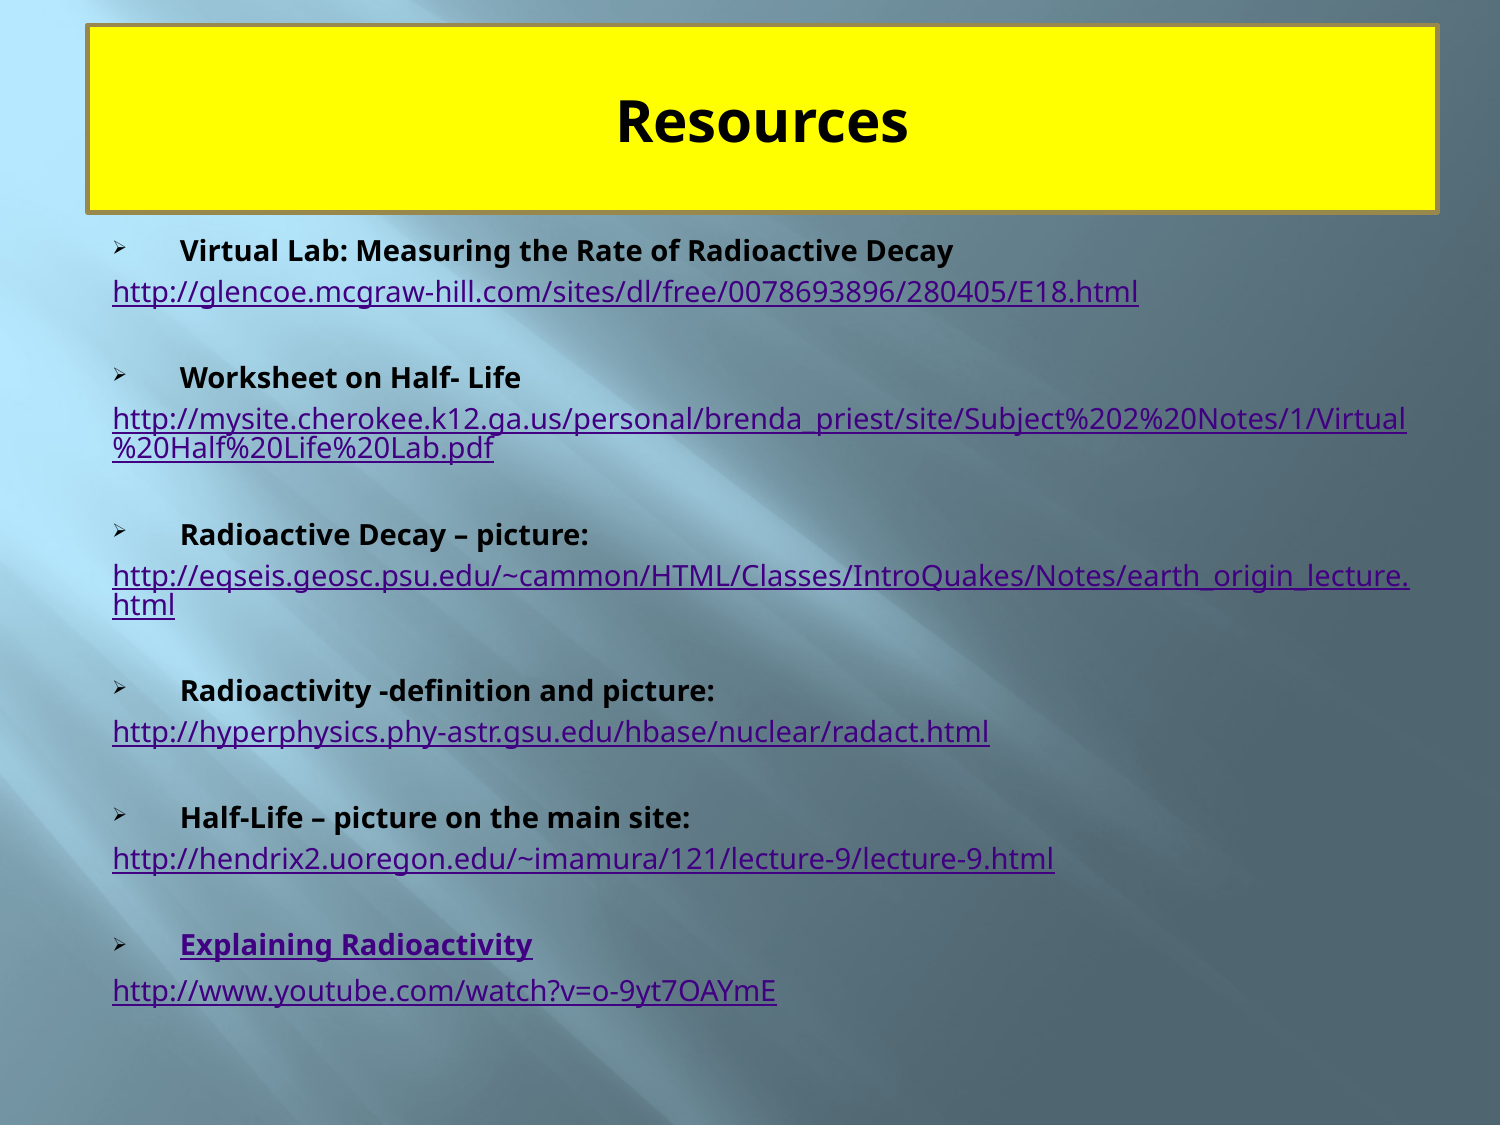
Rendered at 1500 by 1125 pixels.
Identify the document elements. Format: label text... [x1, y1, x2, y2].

title Resources [85, 23, 1440, 215]
list Virtual Lab: Measuring the Rate of Radioactive Decay http://glencoe.mcgraw-hill.com/sites/dl/free/0078693896/280405/E18.html Worksheet on Half- Life http://mysite.cherokee.k12.ga.us/personal/brenda_priest/site/Subject%202%20Notes/1/Virtual%20Half%20Life%20Lab.pdf Radioactive Decay – picture: http://eqseis.geosc.psu.edu/~cammon/HTML/Classes/IntroQuakes/Notes/earth_origin_lecture.html Radioactivity -definition and picture: http://hyperphysics.phy-astr.gsu.edu/hbase/nuclear/radact.html Half-Life – picture on the main site: http://hendrix2.uoregon.edu/~imamura/121/lecture-9/lecture-9.html Explaining Radioactivity http://www.youtube.com/watch?v=o-9yt7OAYmE [75, 224, 1425, 1035]
